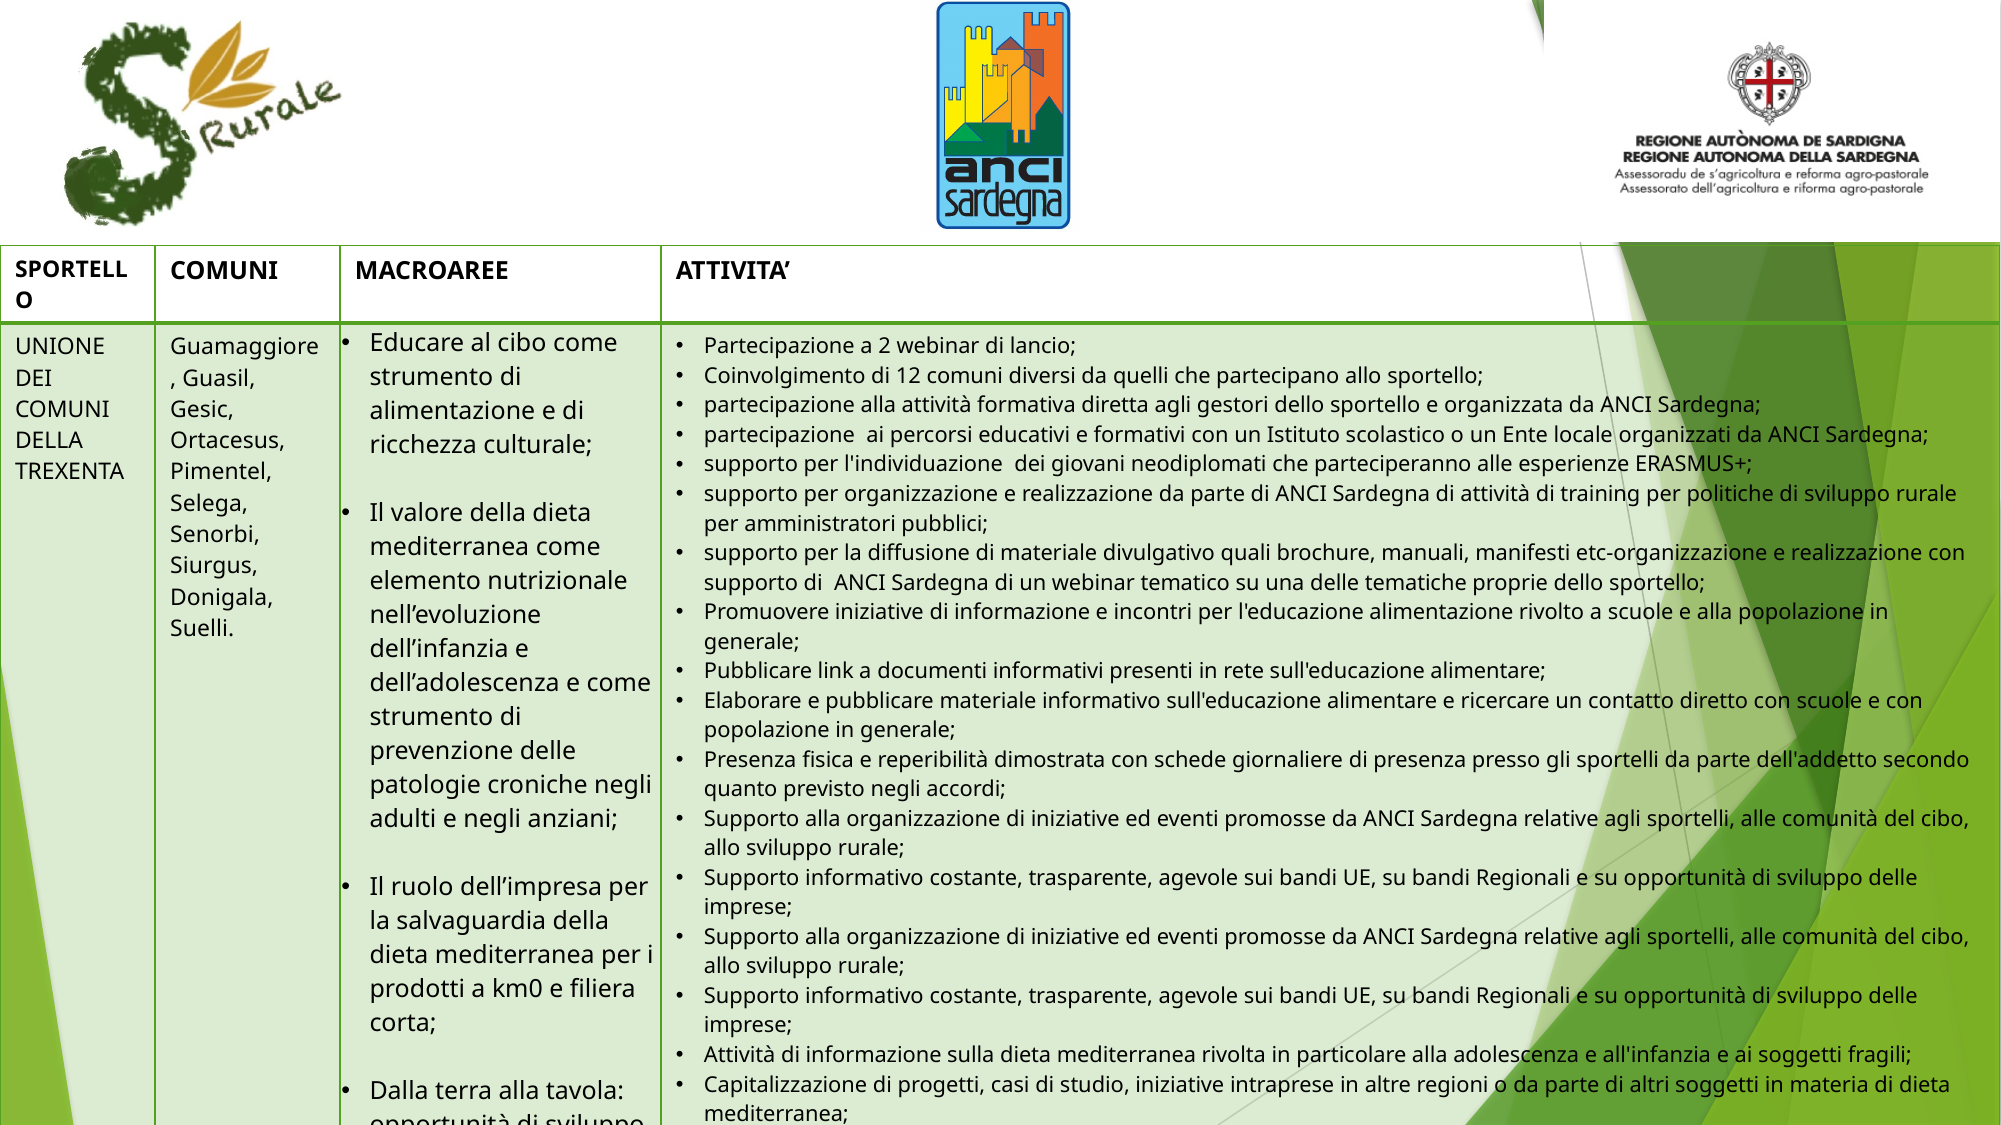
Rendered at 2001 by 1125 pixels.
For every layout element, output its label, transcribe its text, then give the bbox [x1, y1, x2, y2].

table_cell Educare al cibo come strumento di alimentazione e di ricchezza culturale; Il valore della dieta mediterranea come elemento nutrizionale nell’evoluzione dell’infanzia e dell’adolescenza e come strumento di prevenzione delle patologie croniche negli adulti e negli anziani; Il ruolo dell’impresa per la salvaguardia della dieta mediterranea per i prodotti a km0 e filiera corta; Dalla terra alla tavola: opportunità di sviluppo rurale per cittadini e imprese. [341, 325, 660, 1125]
table_cell UNIONE DEI COMUNI DELLA TREXENTA [1, 325, 154, 1125]
picture [29, 0, 367, 247]
table_header ATTIVITA’ [662, 246, 1999, 321]
picture [920, 1, 1080, 233]
table_header SPORTELLO [1, 246, 154, 321]
table_cell Guamaggiore, Guasil, Gesic, Ortacesus, Pimentel, Selega, Senorbi, Siurgus, Donigala, Suelli. [156, 325, 339, 1125]
picture [1544, 0, 2000, 243]
table_header MACROAREE [341, 246, 660, 321]
table_header COMUNI [156, 257, 339, 321]
table_cell Partecipazione a 2 webinar di lancio; Coinvolgimento di 12 comuni diversi da quelli che partecipano allo sportello; partecipazione alla attività formativa diretta agli gestori dello sportello e organizzata da ANCI Sardegna; partecipazione ai percorsi educativi e formativi con un Istituto scolastico o un Ente locale organizzati da ANCI Sardegna; supporto per l'individuazione dei giovani neodiplomati che parteciperanno alle esperienze ERASMUS+; supporto per organizzazione e realizzazione da parte di ANCI Sardegna di attività di training per politiche di sviluppo rurale per amministratori pubblici; supporto per la diffusione di materiale divulgativo quali brochure, manuali, manifesti etc-organizzazione e realizzazione con supporto di ANCI Sardegna di un webinar tematico su una delle tematiche proprie dello sportello; Promuovere iniziative di informazione e incontri per l'educazione alimentazione rivolto a scuole e alla popolazione in generale; Pubblicare link a documenti informativi presenti in rete sull'educazione alimentare; Elaborare e pubblicare materiale informativo sull'educazione alimentare e ricercare un contatto diretto con scuole e con popolazione in generale; Presenza fisica e reperibilità dimostrata con schede giornaliere di presenza presso gli sportelli da parte dell'addetto secondo quanto previsto negli accordi; Supporto alla organizzazione di iniziative ed eventi promosse da ANCI Sardegna relative agli sportelli, alle comunità del cibo, allo sviluppo rurale; Supporto informativo costante, trasparente, agevole sui bandi UE, su bandi Regionali e su opportunità di sviluppo delle imprese; Supporto alla organizzazione di iniziative ed eventi promosse da ANCI Sardegna relative agli sportelli, alle comunità del cibo, allo sviluppo rurale; Supporto informativo costante, trasparente, agevole sui bandi UE, su bandi Regionali e su opportunità di sviluppo delle imprese; Attività di informazione sulla dieta mediterranea rivolta in particolare alla adolescenza e all'infanzia e ai soggetti fragili; Capitalizzazione di progetti, casi di studio, iniziative intraprese in altre regioni o da parte di altri soggetti in materia di dieta mediterranea; Attività informativa sulle opportunità per le imprese agricole nella organizzazione di filiere corte alimentari; Attività di informazione sugli effetti della dieta mediterranea; Organizzazione di incontri e animazione presso le imprese agricole ed alimentari del territorio; Coordinamento con organismi Enti ed associazioni che operano sul territorio a supporto delle imprese agricole; Attività di informazione sulla strategia Farm To Fork, sul New green deal, sul Piano di Sviluppo Rurale, sulla agricoltura biologica e agricoltura rigenerativa. [662, 325, 1999, 1125]
